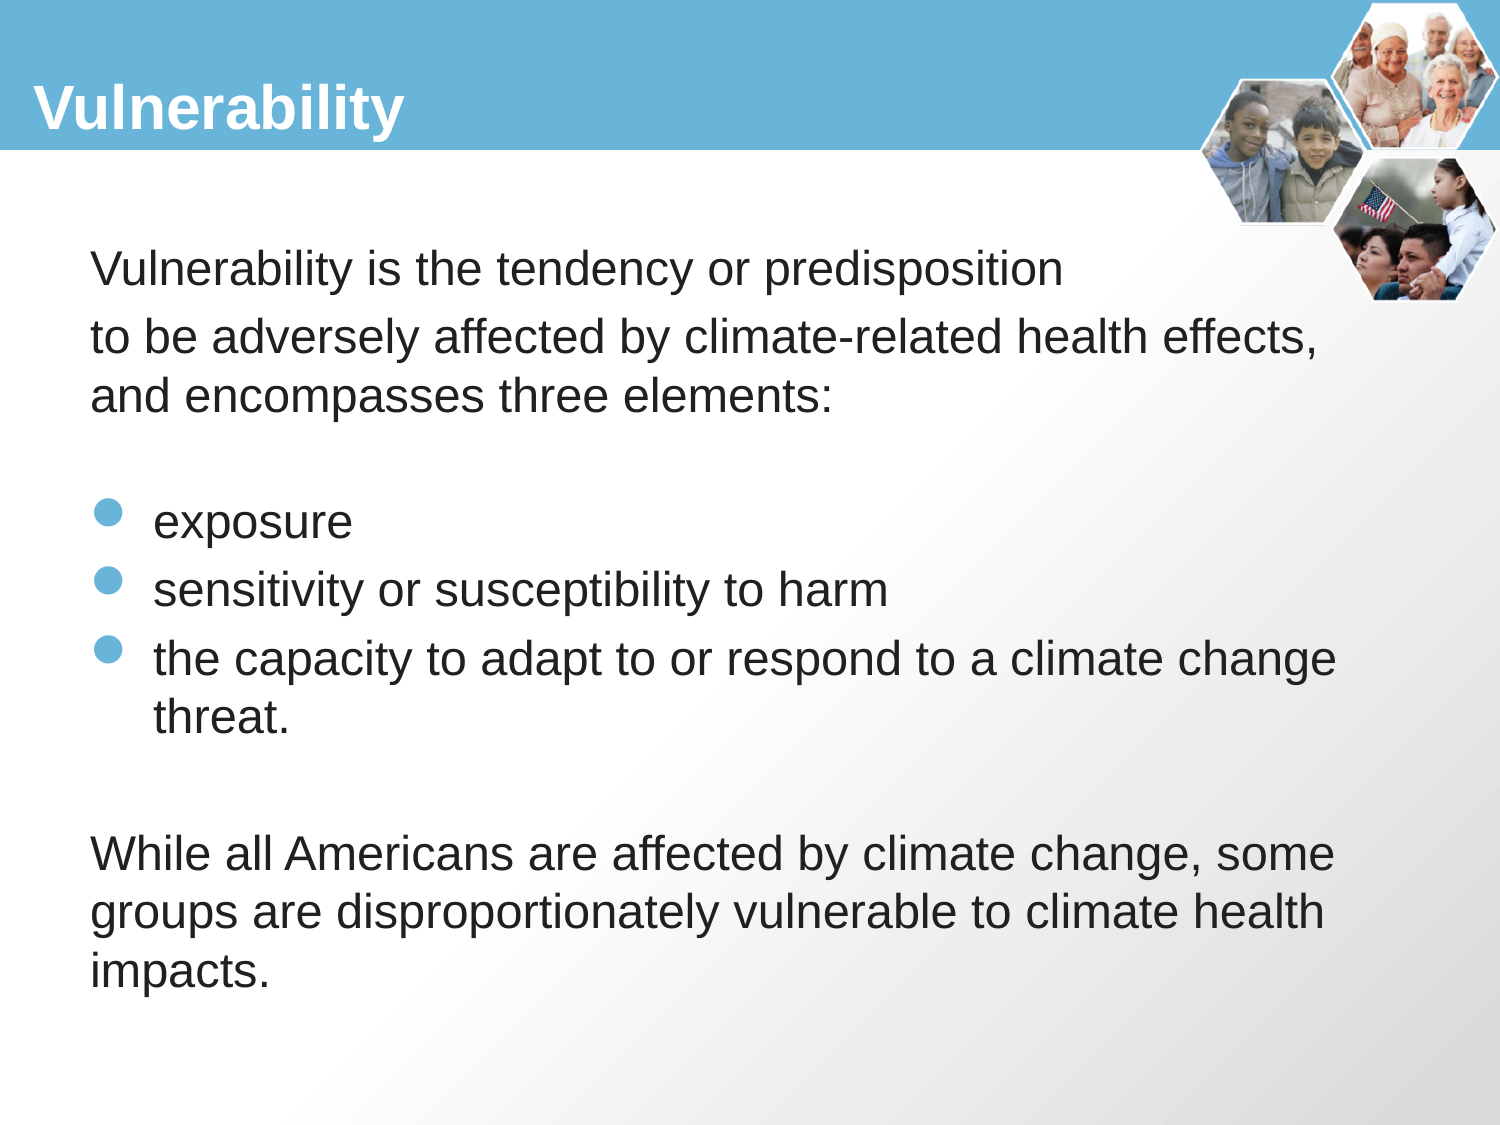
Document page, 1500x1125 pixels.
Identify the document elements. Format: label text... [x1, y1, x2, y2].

picture [1173, 2, 1500, 303]
title Vulnerability [18, 0, 1425, 150]
list Vulnerability is the tendency or predisposition to be adversely affected by climate-related health effects, and encompasses three elements: exposure sensitivity or susceptibility to harm the capacity to adapt to or respond to a climate change threat. While all Americans are affected by climate change, some groups are disproportionately vulnerable to climate health impacts. [75, 229, 1425, 1005]
